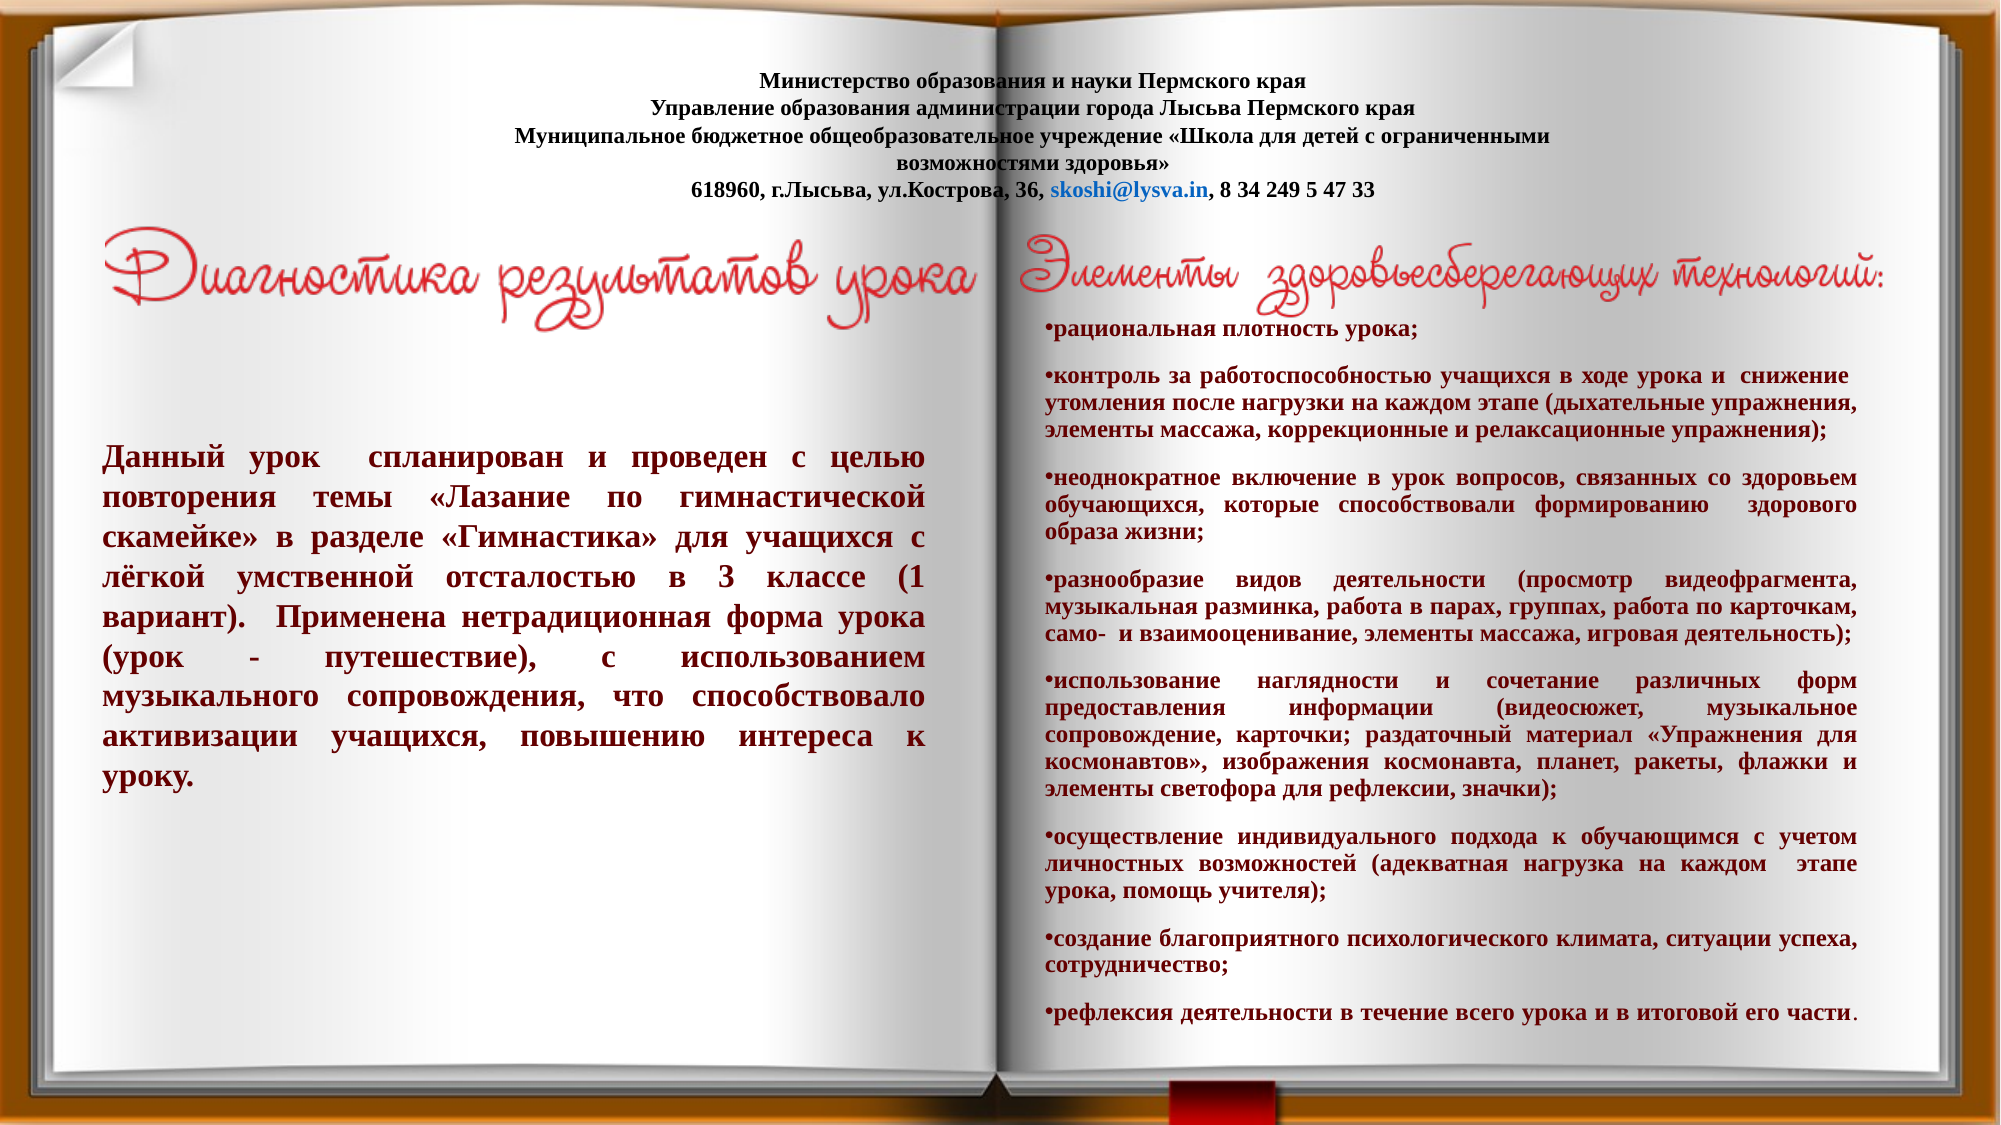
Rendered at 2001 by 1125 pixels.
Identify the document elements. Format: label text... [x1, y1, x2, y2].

picture [0, 0, 2001, 1125]
text_box Данный урок спланирован и проведен с целью повторения темы «Лазание по гимнастической скамейке» в разделе «Гимнастика» для учащихся с лёгкой умственной отсталостью в 3 классе (1 вариант). Применена нетрадиционная форма урока (урок - путешествие), с использованием музыкального сопровождения, что способствовало активизации учащихся, повышению интереса к уроку. [87, 426, 942, 801]
list рациональная плотность урока; контроль за работоспособностью учащихся в ходе урока и снижение утомления после нагрузки на каждом этапе (дыхательные упражнения, элементы массажа, коррекционные и релаксационные упражнения); неоднократное включение в урок вопросов, связанных со здоровьем обучающихся, которые способствовали формированию здорового образа жизни; разнообразие видов деятельности (просмотр видеофрагмента, музыкальная разминка, работа в парах, группах, работа по карточкам, само- и взаимооценивание, элементы массажа, игровая деятельность); использование наглядности и сочетание различных форм предоставления информации (видеосюжет, музыкальное сопровождение, карточки; раздаточный материал «Упражнения для космонавтов», изображения космонавта, планет, ракеты, флажки и элементы светофора для рефлексии, значки); осуществление индивидуального подхода к обучающимся с учетом личностных возможностей (адекватная нагрузка на каждом этапе урока, помощь учителя); создание благоприятного психологического климата, ситуации успеха, сотрудничество; рефлексия деятельности в течение всего урока и в итоговой его части. [1029, 322, 1874, 1036]
text_box Министерство образования и науки Пермского края Управление образования администрации города Лысьва Пермского края Муниципальное бюджетное общеобразовательное учреждение «Школа для детей с ограниченными возможностями здоровья» 618960, г.Лысьва, ул.Кострова, 36, skoshi@lysva.in, 8 34 249 5 47 33 [482, 57, 1584, 210]
